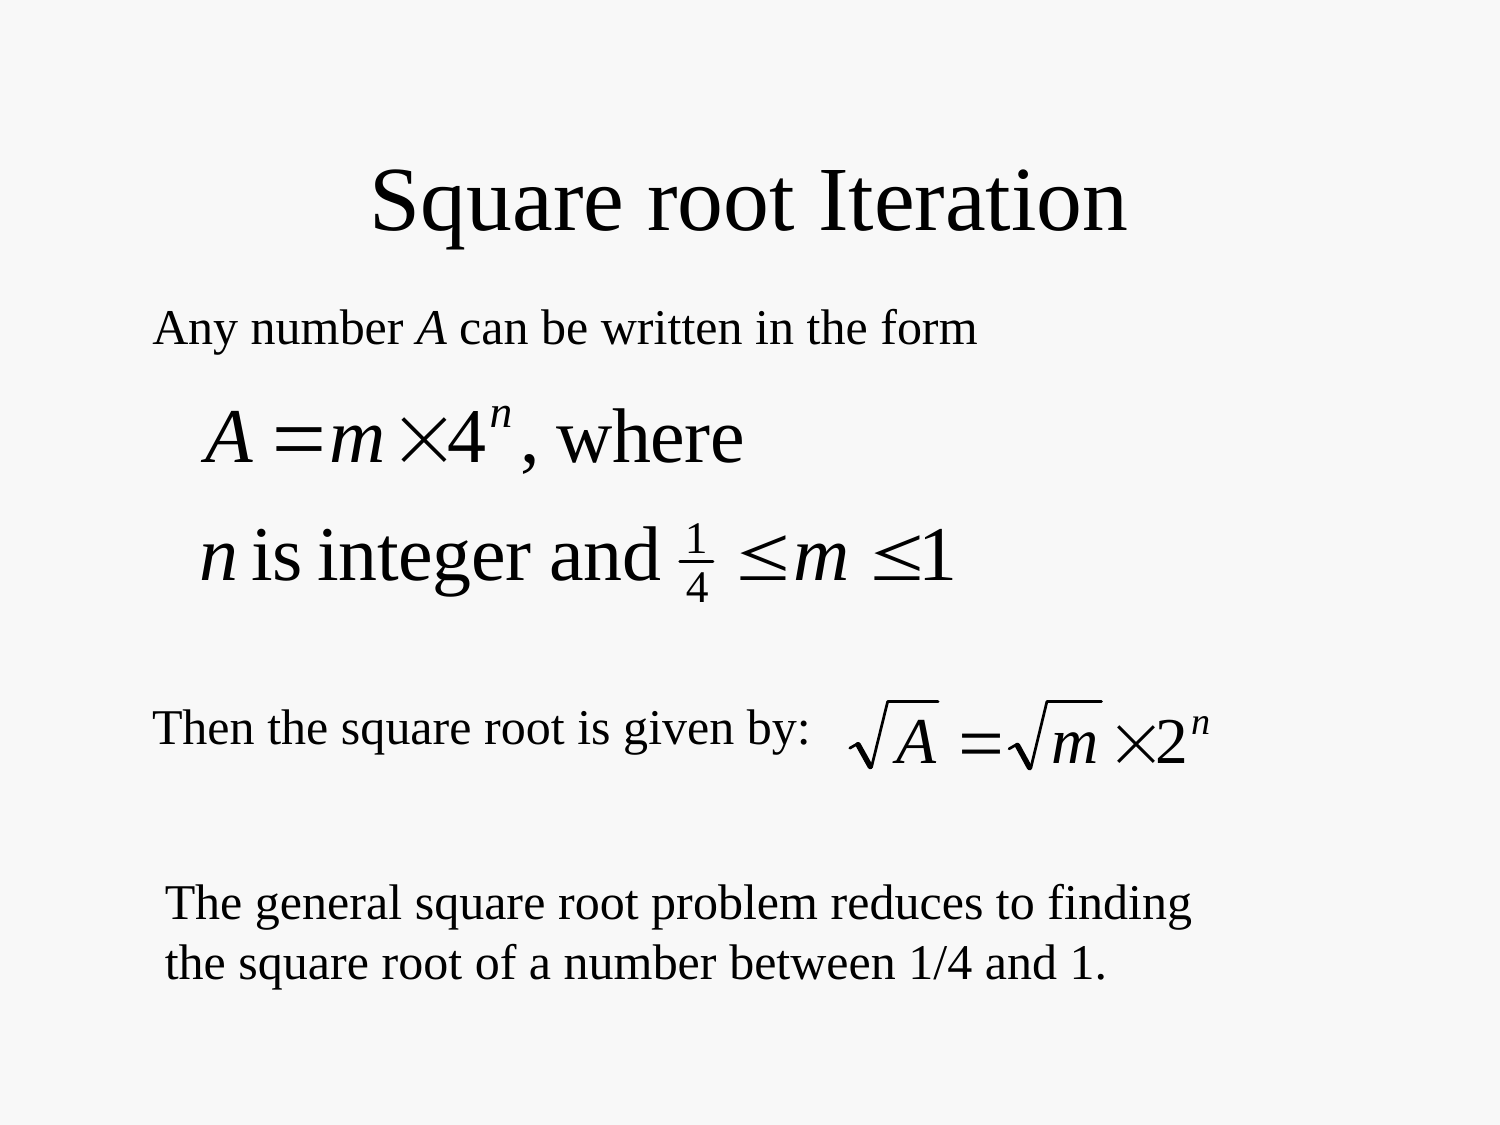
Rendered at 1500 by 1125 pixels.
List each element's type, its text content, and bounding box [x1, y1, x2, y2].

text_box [187, 374, 967, 622]
title Square root Iteration [112, 99, 1388, 288]
text_box Any number A can be written in the form [137, 287, 1000, 363]
text_box The general square root problem reduces to finding the square root of a number between 1/4 and 1. [149, 862, 1275, 998]
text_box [837, 687, 1226, 786]
text_box Then the square root is given by: [137, 687, 835, 763]
